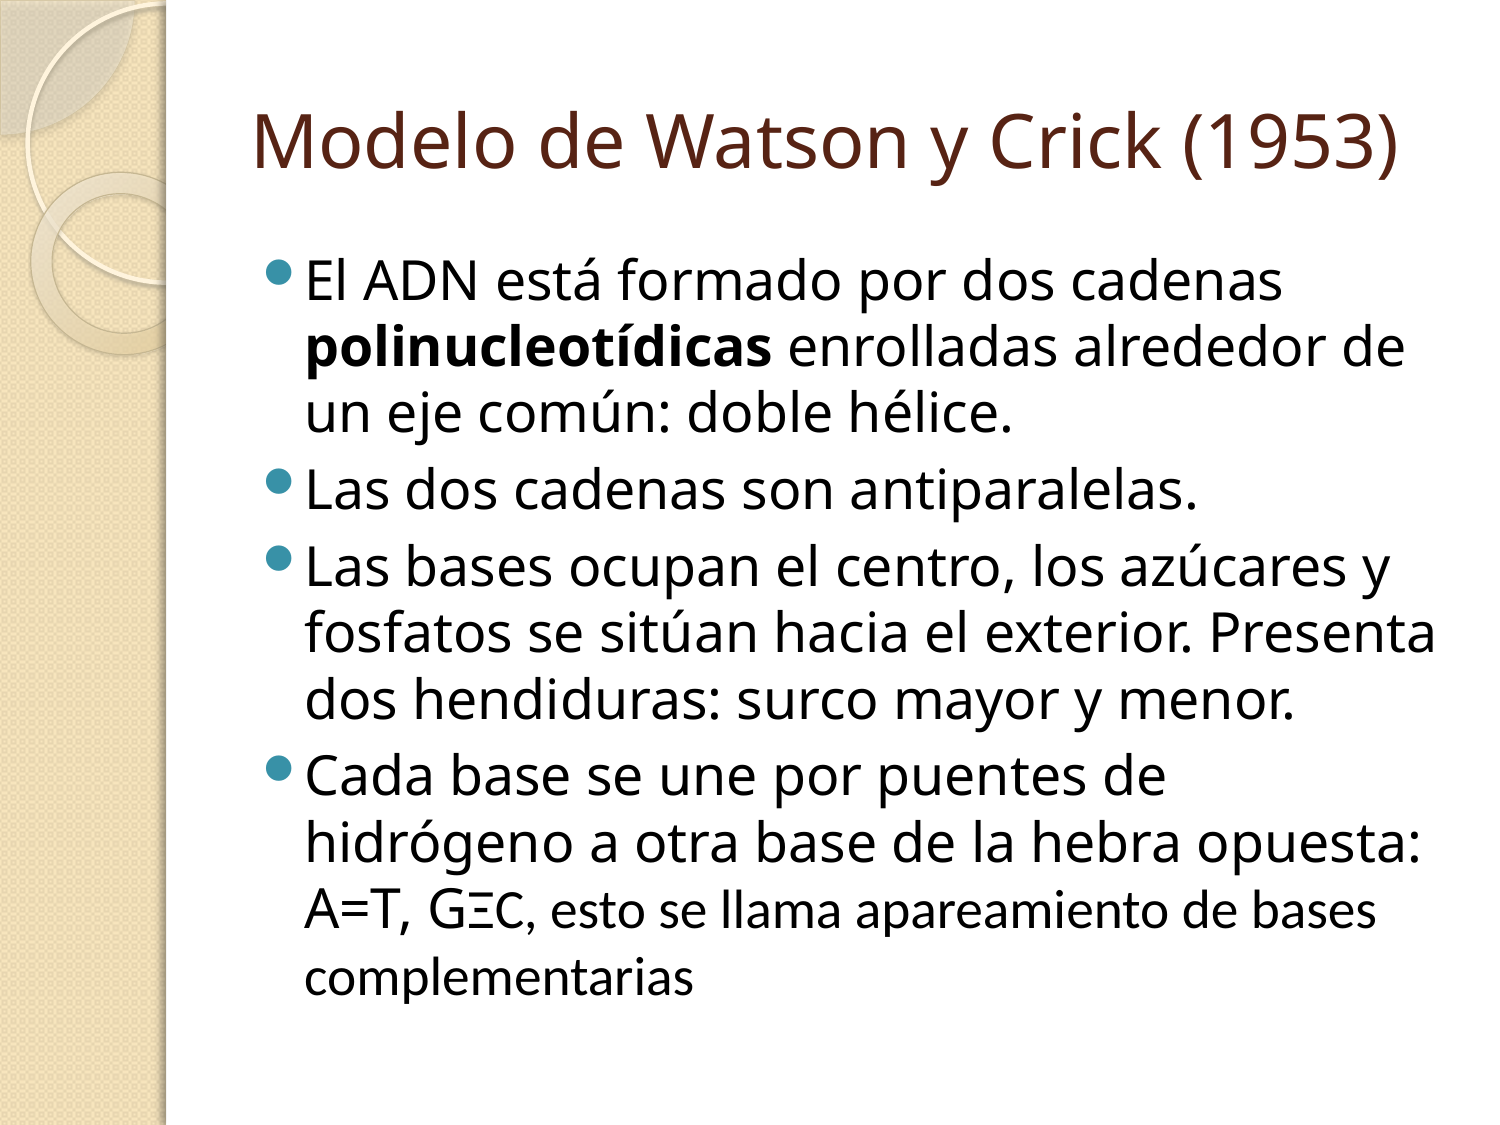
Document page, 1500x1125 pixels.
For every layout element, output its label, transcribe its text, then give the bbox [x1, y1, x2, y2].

list El ADN está formado por dos cadenas polinucleotídicas enrolladas alrededor de un eje común: doble hélice. Las dos cadenas son antiparalelas. Las bases ocupan el centro, los azúcares y fosfatos se sitúan hacia el exterior. Presenta dos hendiduras: surco mayor y menor. Cada base se une por puentes de hidrógeno a otra base de la hebra opuesta: A=T, GΞC, esto se llama apareamiento de bases complementarias [235, 237, 1466, 1025]
title Modelo de Watson y Crick (1953) [235, 45, 1466, 233]
